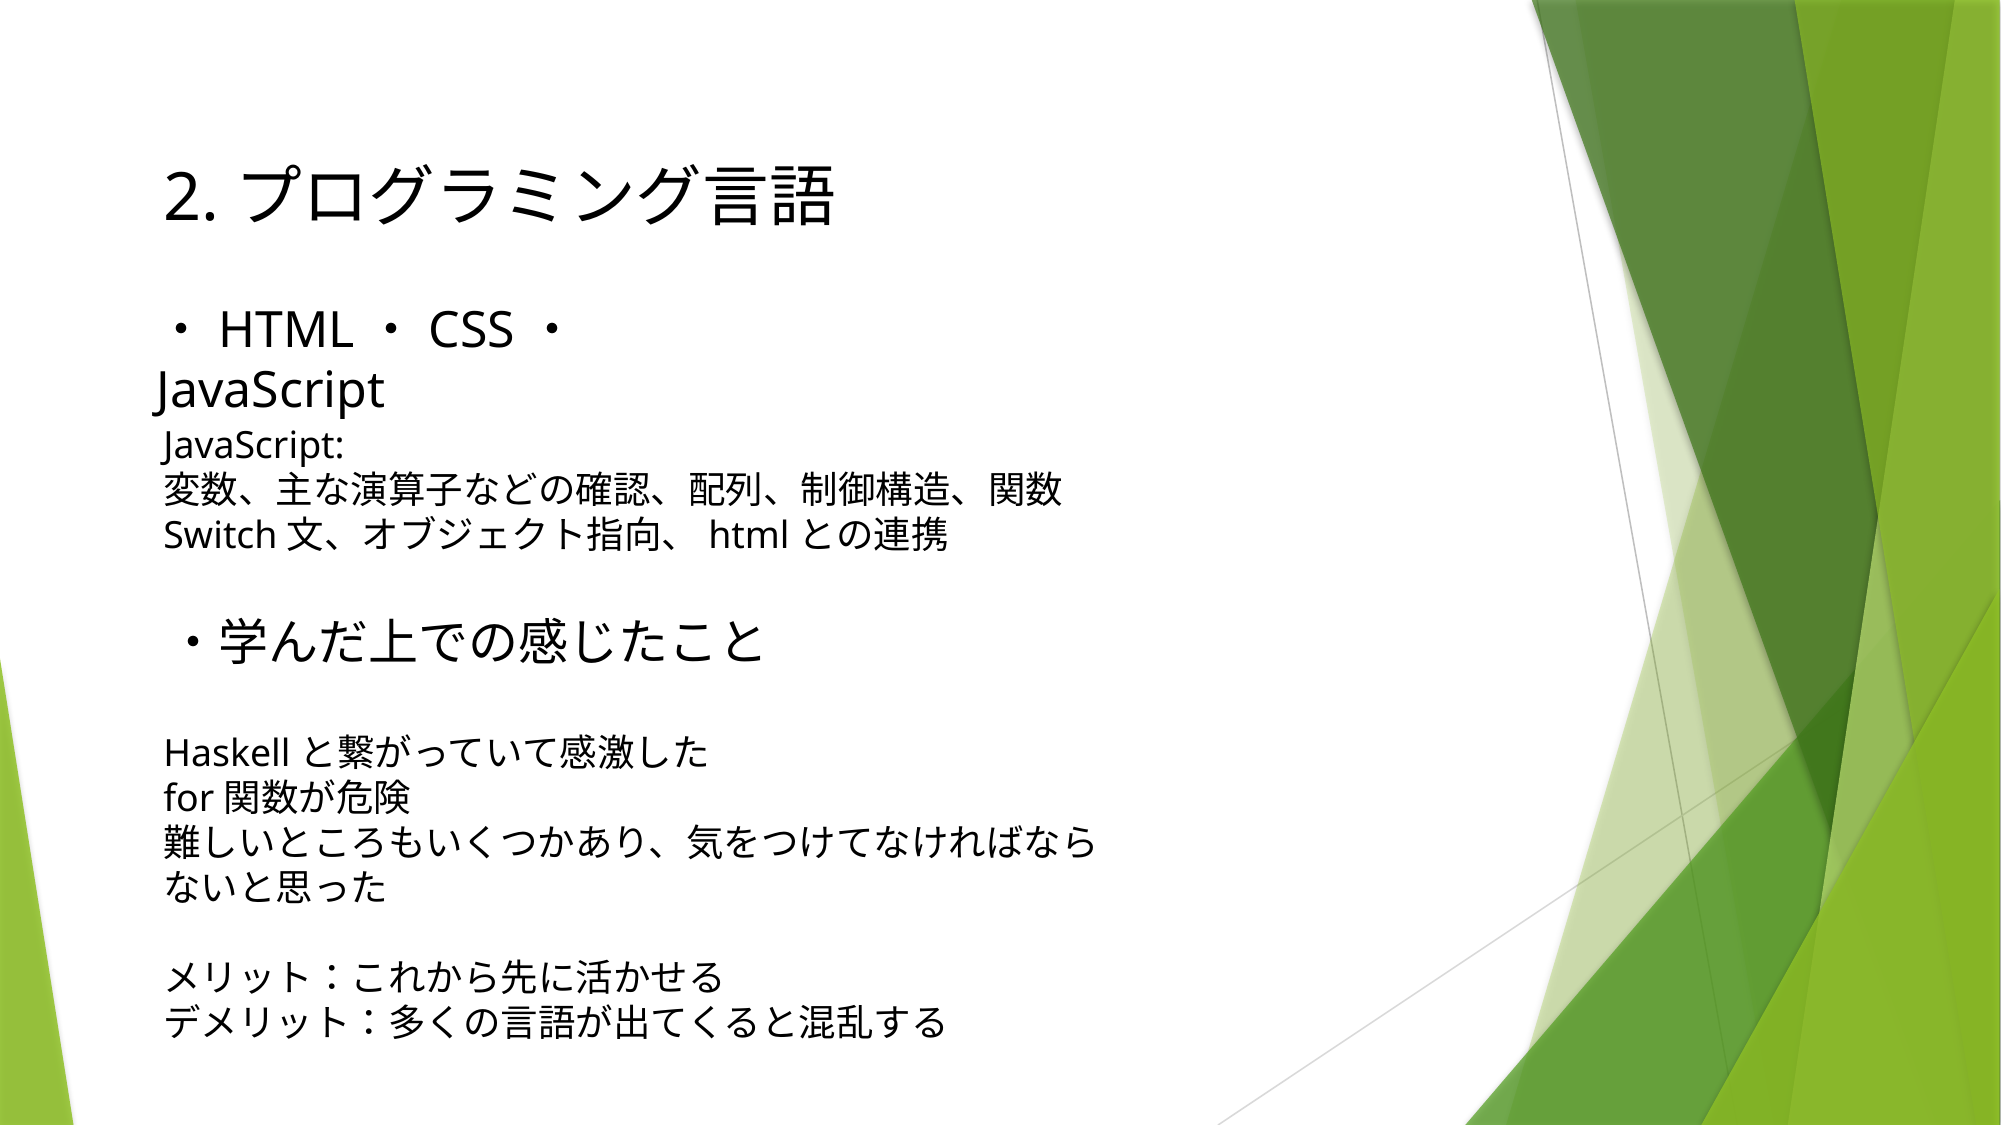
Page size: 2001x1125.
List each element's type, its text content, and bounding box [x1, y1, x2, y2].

text_box JavaScript: 変数、主な演算子などの確認、配列、制御構造、関数 Switch文、オブジェクト指向、htmlとの連携 [148, 413, 1404, 564]
text_box 2.プログラミング言語 [148, 146, 887, 242]
text_box Haskellと繋がっていて感激した for関数が危険 難しいところもいくつかあり、気をつけてなければならないと思った メリット：これから先に活かせる デメリット：多くの言語が出てくると混乱する [148, 721, 1147, 1052]
text_box ・HTML・CSS・JavaScript [141, 290, 804, 425]
text_box ・学んだ上での感じたこと [153, 603, 809, 679]
